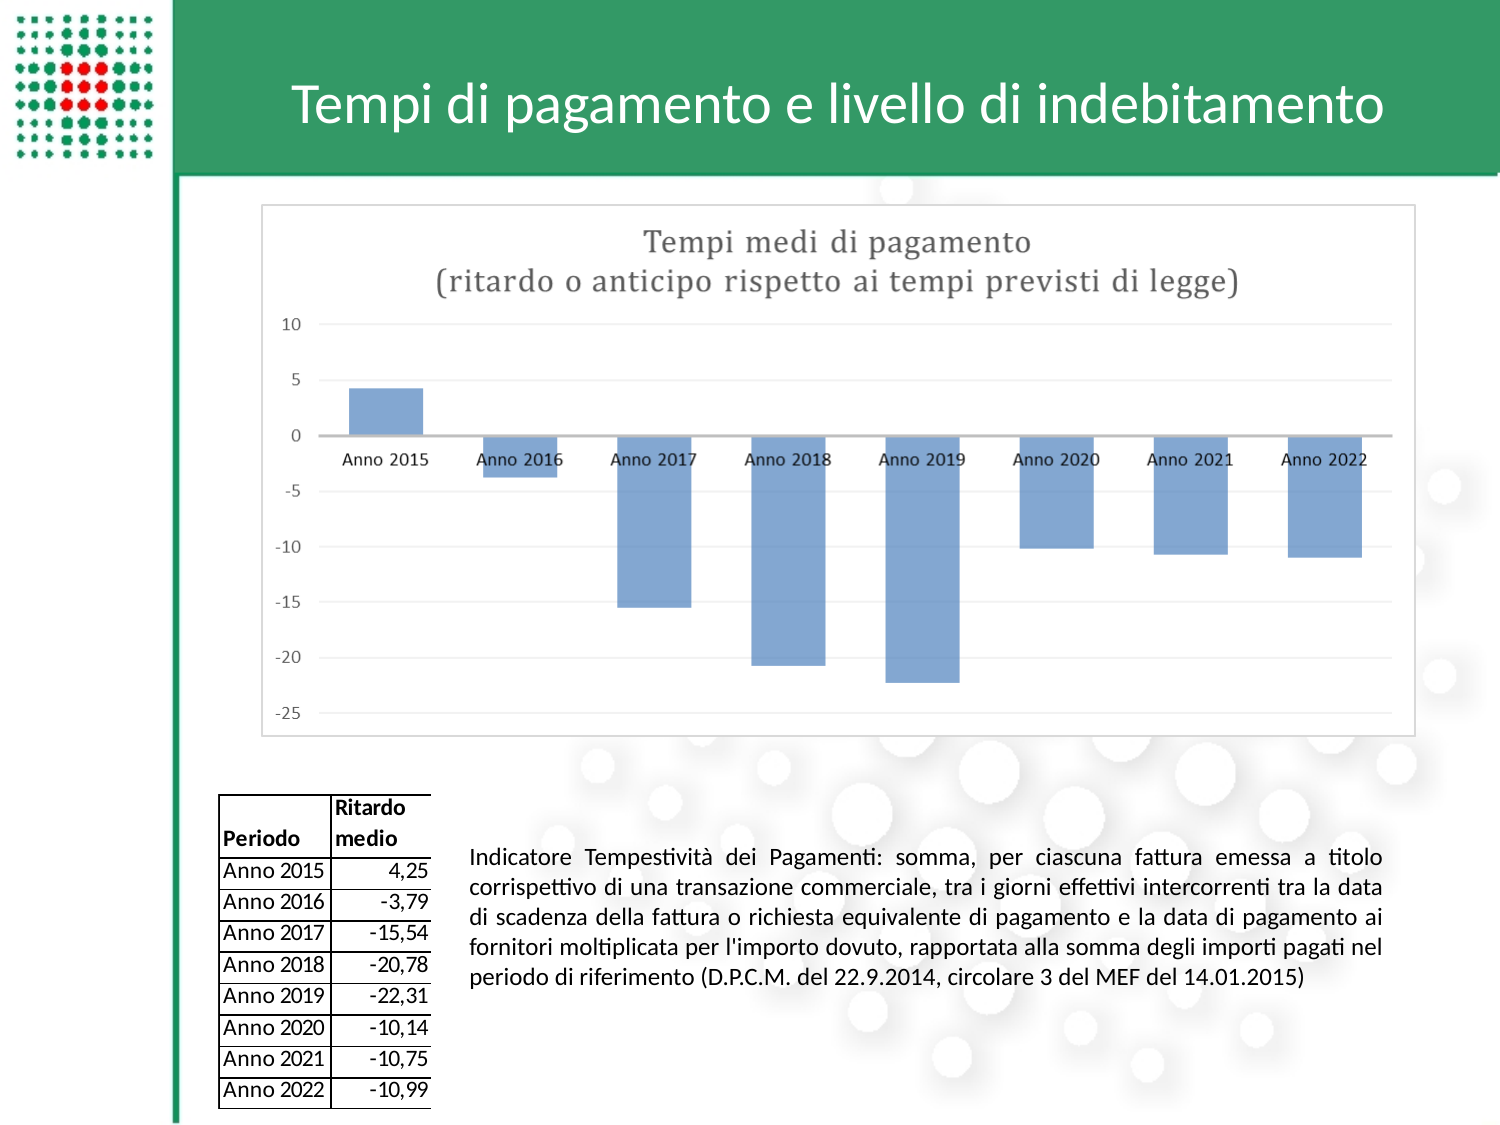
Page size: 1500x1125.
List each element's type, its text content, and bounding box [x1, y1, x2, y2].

picture [0, 0, 1500, 1125]
text_box Tempi di pagamento e livello di indebitamento [177, 57, 1500, 143]
text_box Indicatore Tempestività dei Pagamenti: somma, per ciascuna fattura emessa a titolo corrispettivo di una transazione commerciale, tra i giorni effettivi intercorrenti tra la data di scadenza della fattura o richiesta equivalente di pagamento e la data di pagamento ai fornitori moltiplicata per l'importo dovuto, rapportata alla somma degli importi pagati nel periodo di riferimento (D.P.C.M. del 22.9.2014, circolare 3 del MEF del 14.01.2015) [454, 833, 1400, 998]
